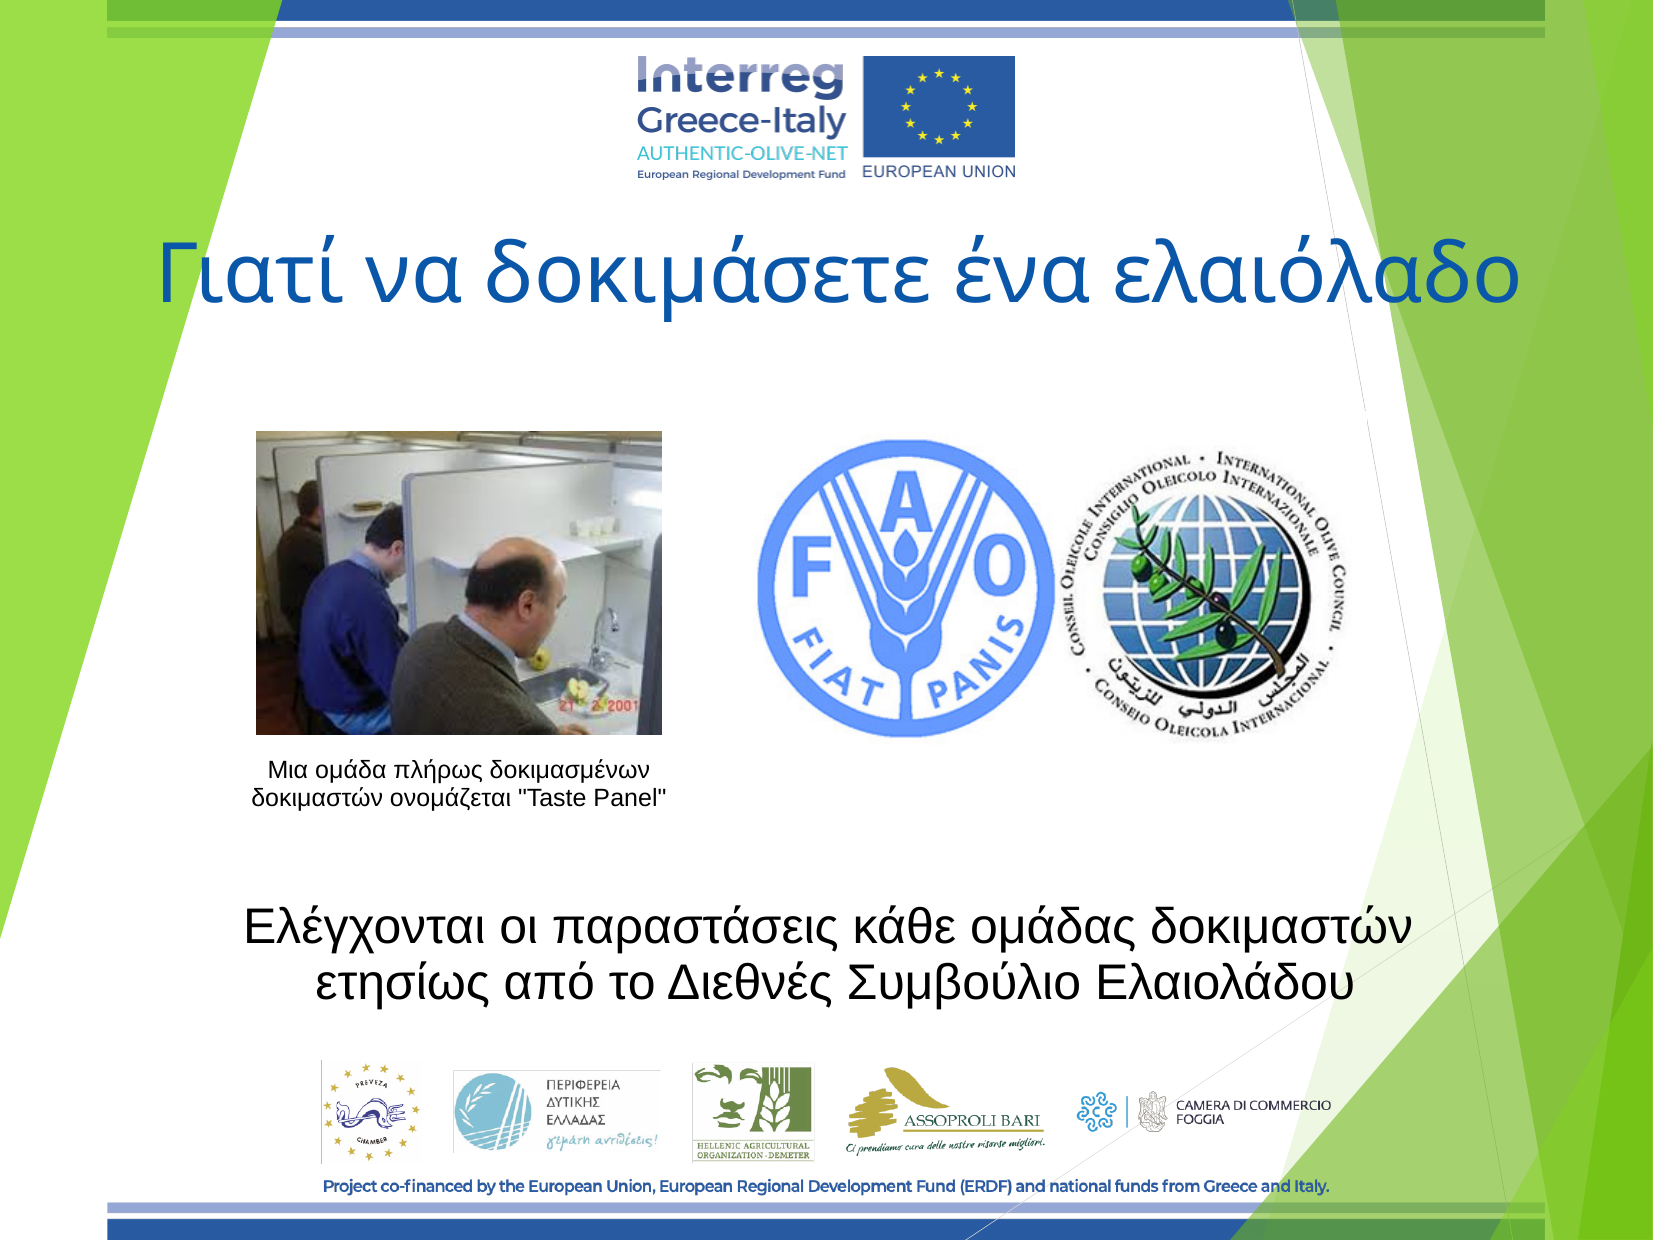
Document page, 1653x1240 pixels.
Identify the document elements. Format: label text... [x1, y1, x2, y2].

picture [256, 431, 662, 735]
picture [742, 411, 1367, 768]
picture [272, 0, 1298, 38]
text_box Μια ομάδα πλήρως δοκιμασμένων δοκιμαστών ονομάζεται "Taste Panel" [211, 748, 707, 819]
picture [637, 56, 1015, 180]
picture [109, 1018, 1336, 1240]
text_box Γιατί να δοκιμάσετε ένα ελαιόλαδο [82, 202, 1571, 438]
text_box Ελέγχονται οι παραστάσεις κάθε ομάδας δοκιμαστών ετησίως από το Διεθνές Συμβούλιο Ελαιολάδου [235, 891, 1436, 1018]
